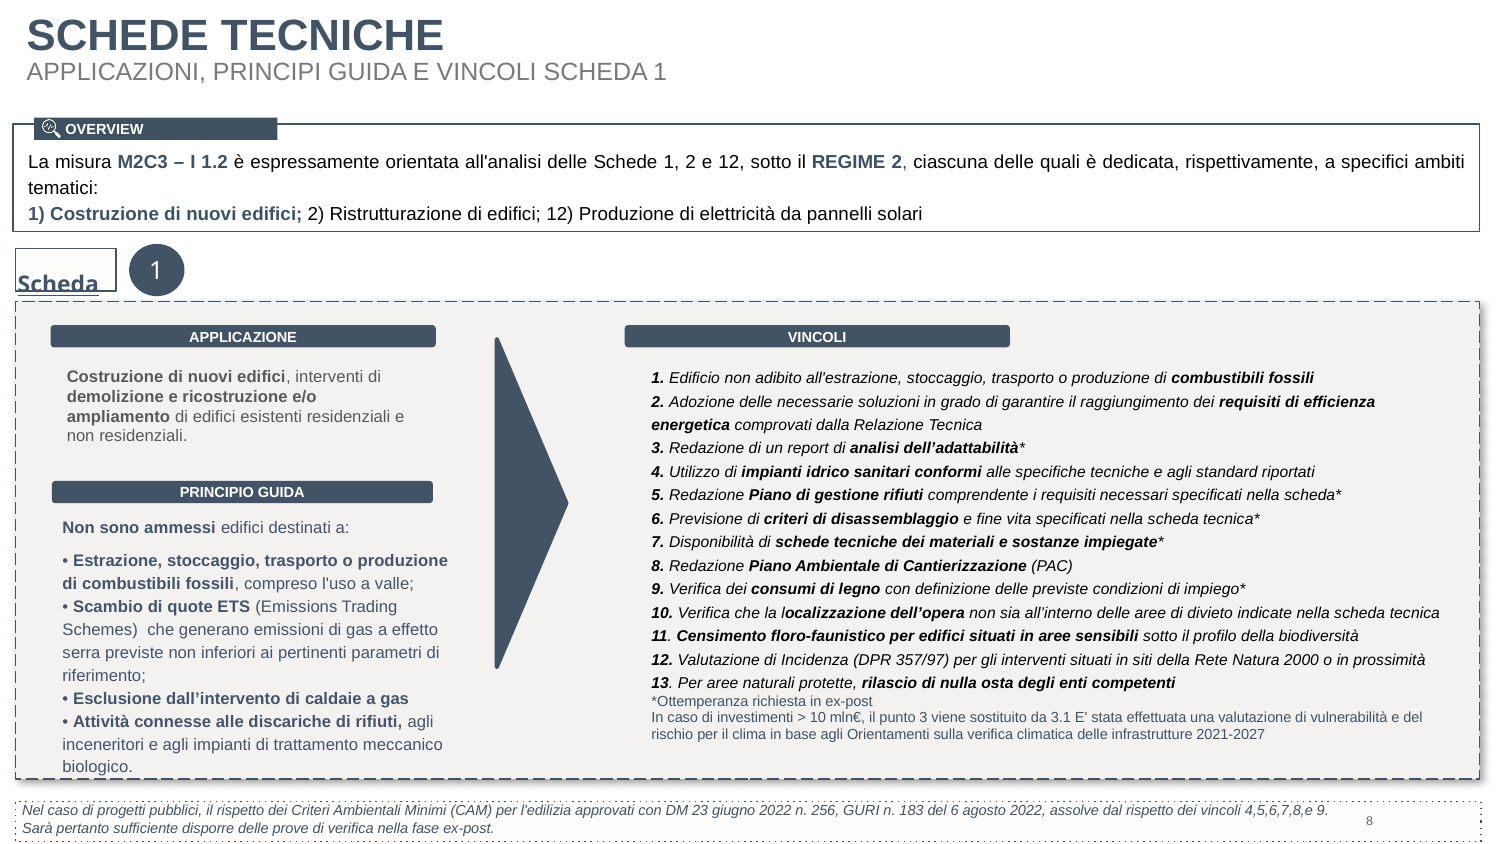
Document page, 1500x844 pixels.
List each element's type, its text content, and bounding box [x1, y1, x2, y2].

text_box Costruzione di nuovi edifici, interventi di demolizione e ricostruzione e/o ampliamento di edifici esistenti residenziali e non residenziali. [51, 364, 433, 447]
text_box VINCOLI [624, 325, 1011, 348]
text_box 1. Edificio non adibito all'estrazione, stoccaggio, trasporto o produzione di combustibili fossili 2. Adozione delle necessarie soluzioni in grado di garantire il raggiungimento dei requisiti di efficienza energetica comprovati dalla Relazione Tecnica 3. Redazione di un report di analisi dell’adattabilità* 4. Utilizzo di impianti idrico sanitari conformi alle specifiche tecniche e agli standard riportati 5. Redazione Piano di gestione rifiuti comprendente i requisiti necessari specificati nella scheda* 6. Previsione di criteri di disassemblaggio e fine vita specificati nella scheda tecnica* 7. Disponibilità di schede tecniche dei materiali e sostanze impiegate* 8. Redazione Piano Ambientale di Cantierizzazione (PAC) 9. Verifica dei consumi di legno con definizione delle previste condizioni di impiego* 10. Verifica che la localizzazione dell’opera non sia all’interno delle aree di divieto indicate nella scheda tecnica 11. Censimento floro-faunistico per edifici situati in aree sensibili sotto il profilo della biodiversità 12. Valutazione di Incidenza (DPR 357/97) per gli interventi situati in siti della Rete Natura 2000 o in prossimità 13. Per aree naturali protette, rilascio di nulla osta degli enti competenti *Ottemperanza richiesta in ex-post [636, 348, 1468, 706]
text_box [496, 339, 567, 668]
text_box In caso di investimenti > 10 mln€, il punto 3 viene sostituito da 3.1 E' stata effettuata una valutazione di vulnerabilità e del rischio per il clima in base agli Orientamenti sulla verifica climatica delle infrastrutture 2021-2027 [636, 713, 1473, 737]
picture [40, 117, 64, 141]
text_box SCHEDE TECNICHE [15, 6, 1469, 53]
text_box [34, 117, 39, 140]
text_box La misura M2C3 – I 1.2 è espressamente orientata all'analisi delle Schede 1, 2 e 12, sotto il REGIME 2, ciascuna delle quali è dedicata, rispettivamente, a specifici ambiti tematici: 1) Costruzione di nuovi edifici; 2) Ristrutturazione di edifici; 12) Produzione di elettricità da pannelli solari [13, 123, 1480, 232]
text_box APPLICAZIONE [50, 325, 436, 348]
text_box Nel caso di progetti pubblici, il rispetto dei Criteri Ambientali Minimi (CAM) per l'edilizia approvati con DM 23 giugno 2022 n. 256, GURI n. 183 del 6 agosto 2022, assolve dal rispetto dei vincoli 4,5,6,7,8,e 9. Sarà pertanto sufficiente disporre delle prove di verifica nella fase ex-post. [7, 789, 1460, 813]
text_box [15, 301, 1480, 779]
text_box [129, 244, 184, 296]
text_box Scheda [15, 248, 117, 292]
text_box 8 [1362, 812, 1457, 828]
text_box PRINCIPIO GUIDA [51, 480, 433, 502]
text_box Non sono ammessi edifici destinati a: • Estrazione, stoccaggio, trasporto o produzione di combustibili fossili, compreso l'uso a valle; • Scambio di quote ETS (Emissions Trading Schemes) che generano emissioni di gas a effetto serra previste non inferiori ai pertinenti parametri di riferimento; • Esclusione dall’intervento di caldaie a gas • Attività connesse alle discariche di rifiuti, agli inceneritori e agli impianti di trattamento meccanico biologico. [47, 502, 473, 740]
text_box S [15, 801, 1481, 842]
text_box OVERVIEW [64, 117, 278, 140]
text_box APPLICAZIONI, PRINCIPI GUIDA E VINCOLI SCHEDA 1 [15, 53, 1469, 104]
